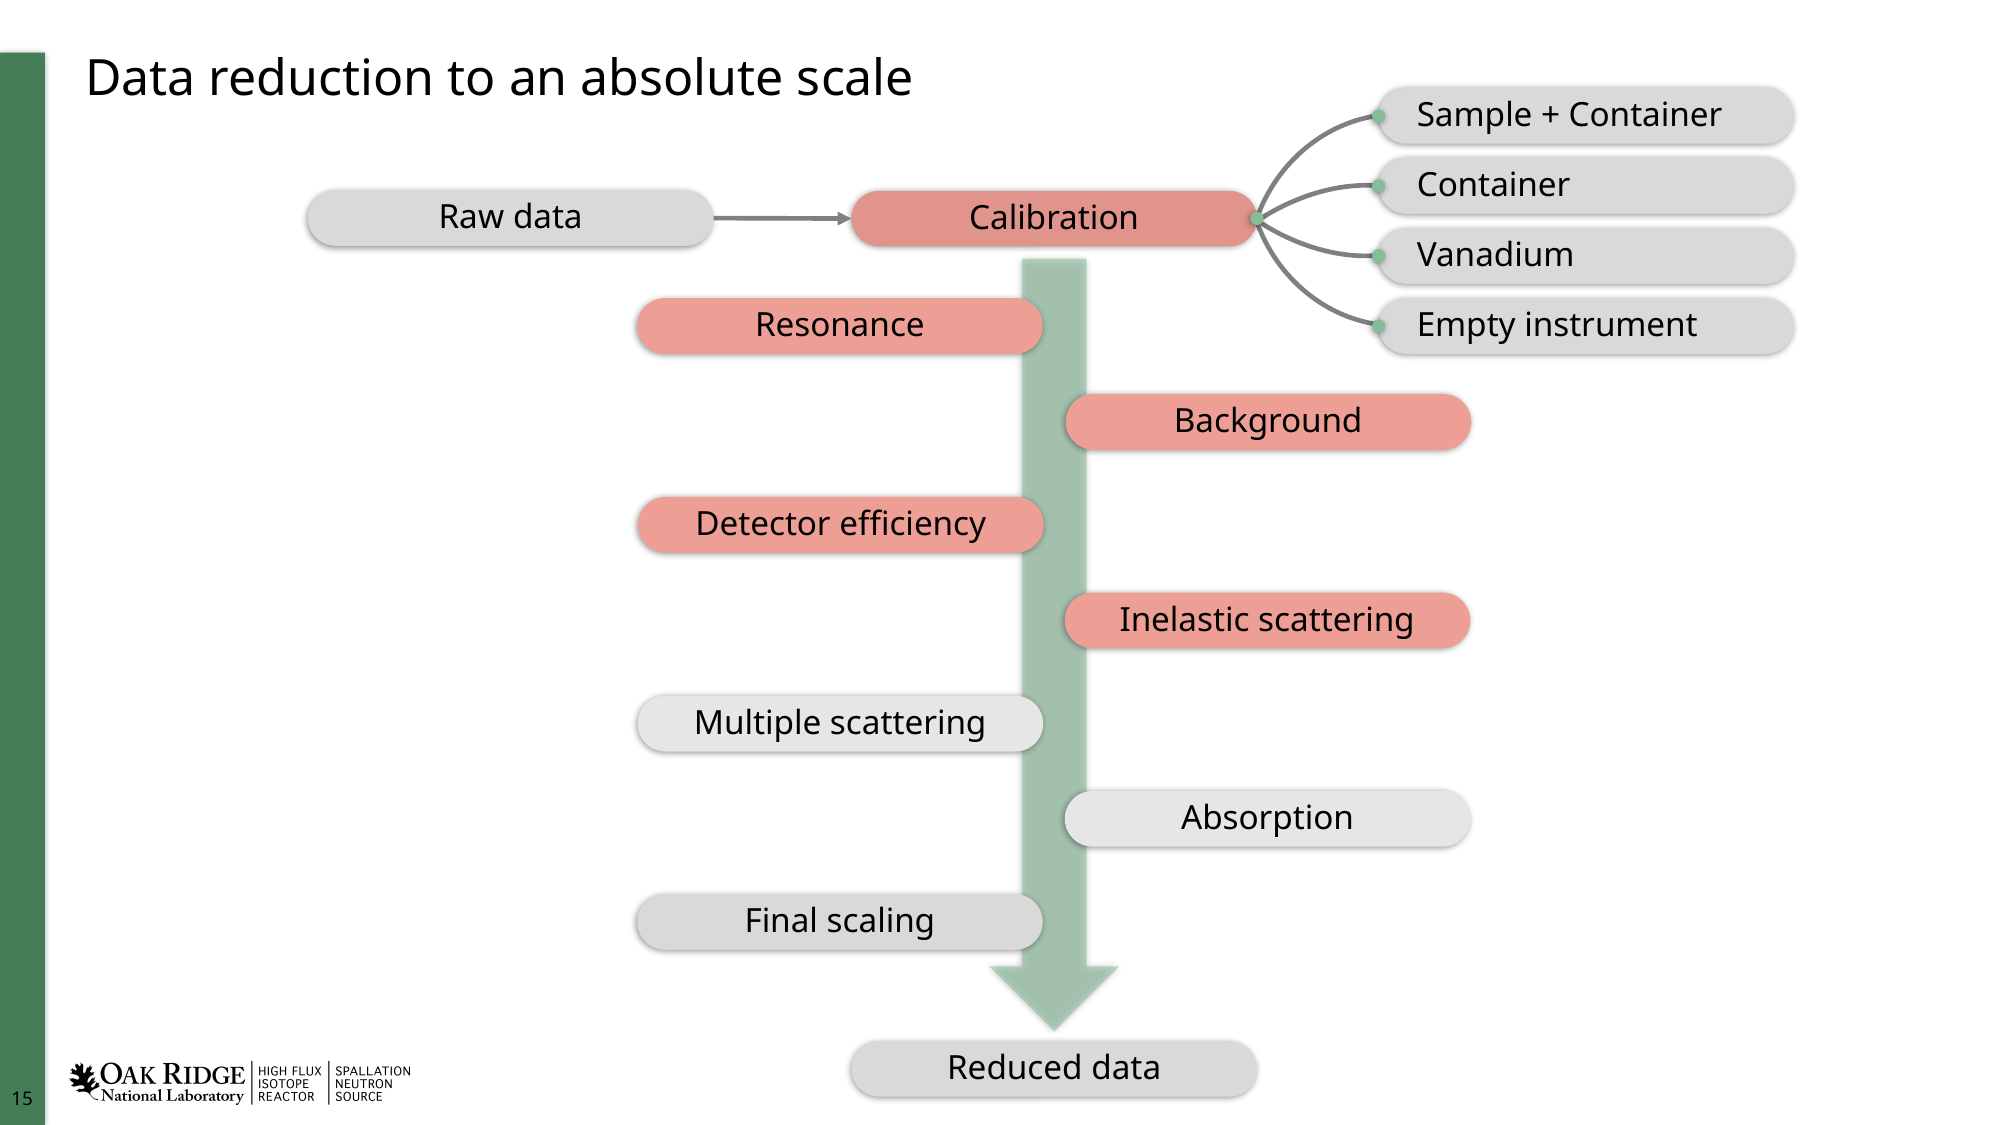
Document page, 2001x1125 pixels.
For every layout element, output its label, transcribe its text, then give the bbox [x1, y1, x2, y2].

text_box [1312, 129, 1324, 141]
text_box Final scaling [637, 894, 1043, 950]
text_box [1250, 211, 1264, 226]
text_box Calibration [851, 190, 1255, 247]
text_box Resonance [637, 298, 1043, 354]
title Data reduction to an absolute scale [70, 44, 1000, 115]
text_box Detector efficiency [638, 496, 1044, 553]
picture [66, 1058, 413, 1108]
text_box Reduced data [851, 1041, 1258, 1097]
text_box [1371, 319, 1378, 333]
text_box [1260, 117, 1378, 257]
text_box [1371, 249, 1378, 263]
text_box Inelastic scattering [1064, 592, 1471, 649]
text_box Raw data [307, 190, 714, 246]
text_box Multiple scattering [637, 695, 1044, 752]
text_box [989, 258, 1120, 1032]
text_box [1371, 109, 1378, 123]
text_box [1260, 228, 1311, 298]
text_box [1378, 87, 1794, 355]
text_box [1371, 179, 1378, 193]
text_box [1266, 221, 1367, 312]
text_box Absorption [1064, 790, 1471, 847]
text_box [1325, 261, 1378, 324]
text_box Background [1065, 394, 1472, 450]
